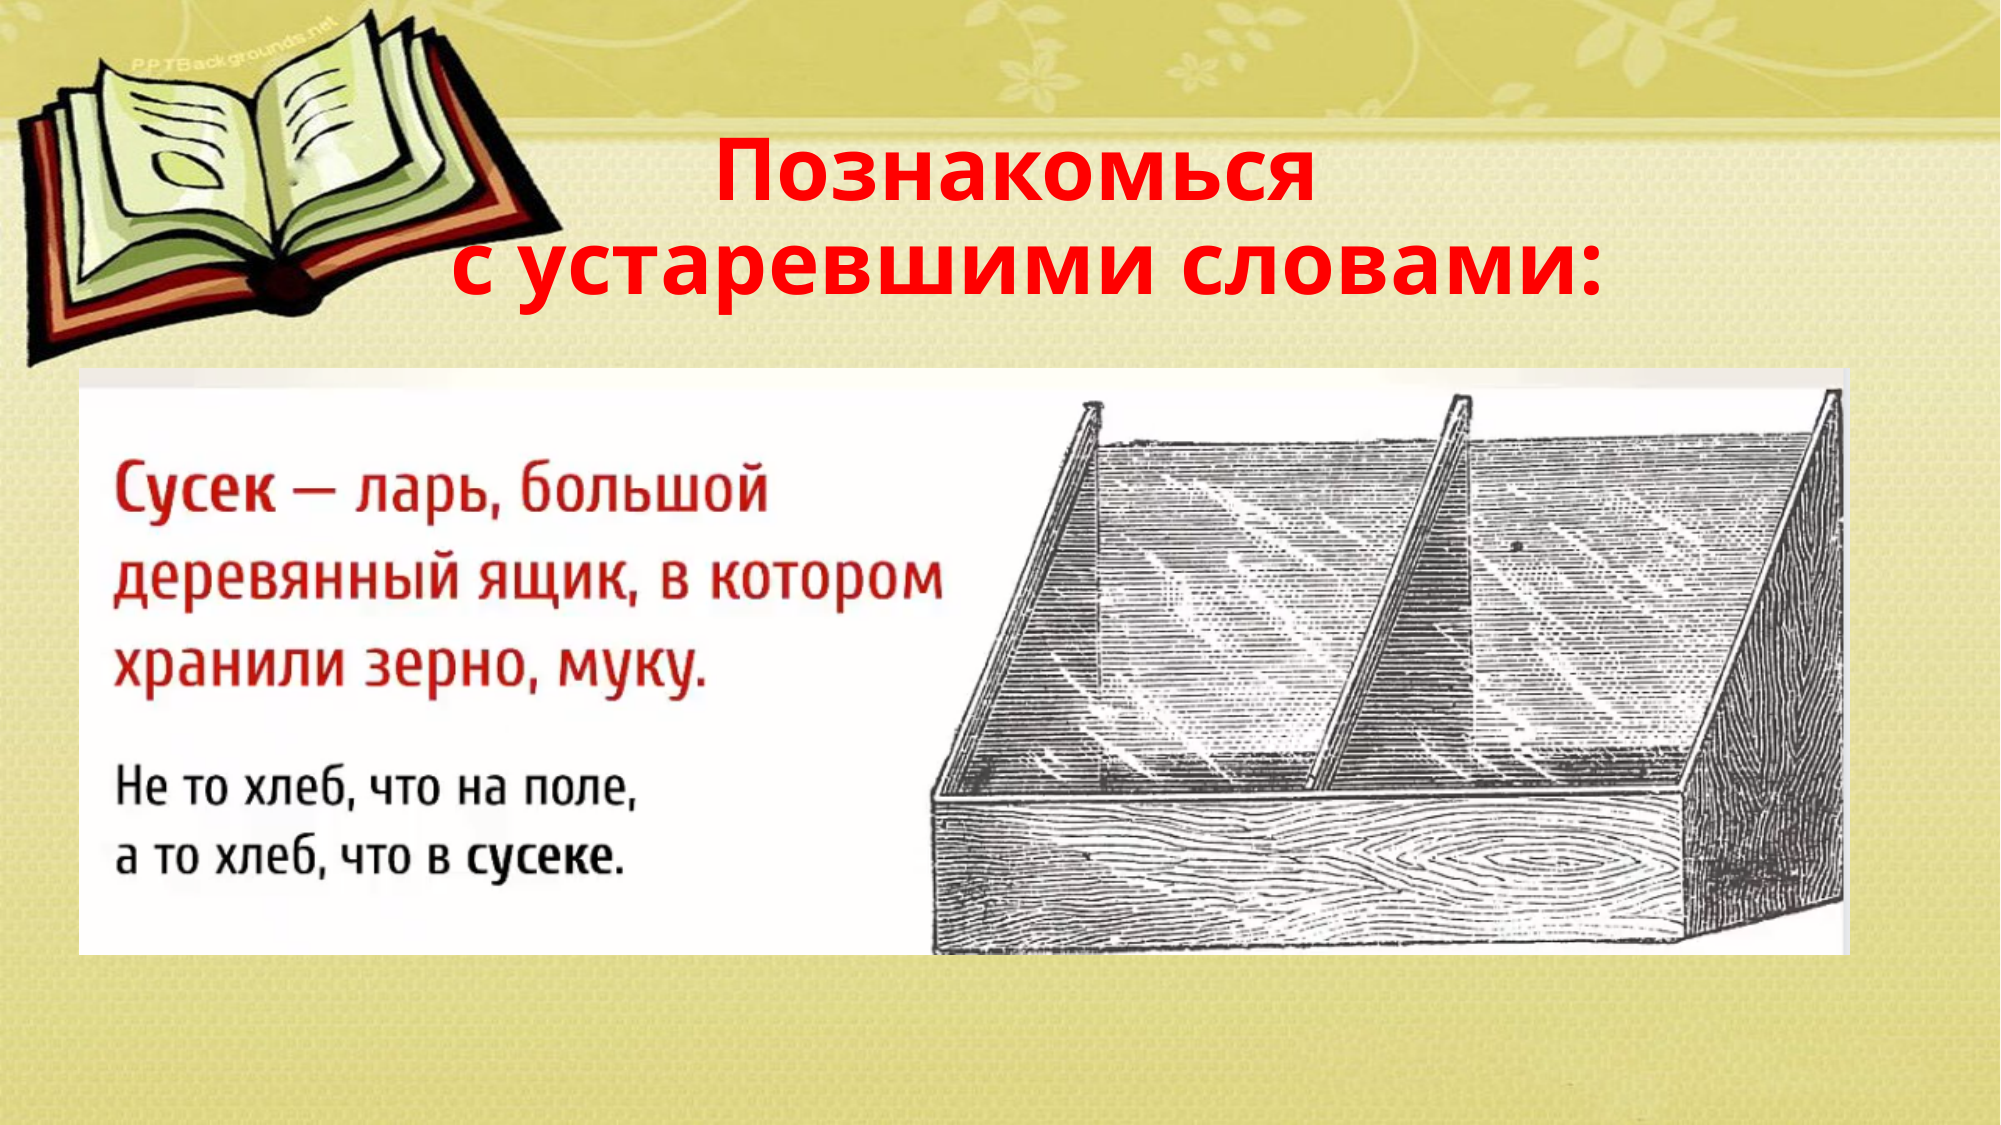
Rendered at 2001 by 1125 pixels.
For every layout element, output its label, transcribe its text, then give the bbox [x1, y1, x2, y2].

title Познакомься с устаревшими словами: [165, 116, 1891, 427]
picture [0, 0, 2001, 1125]
